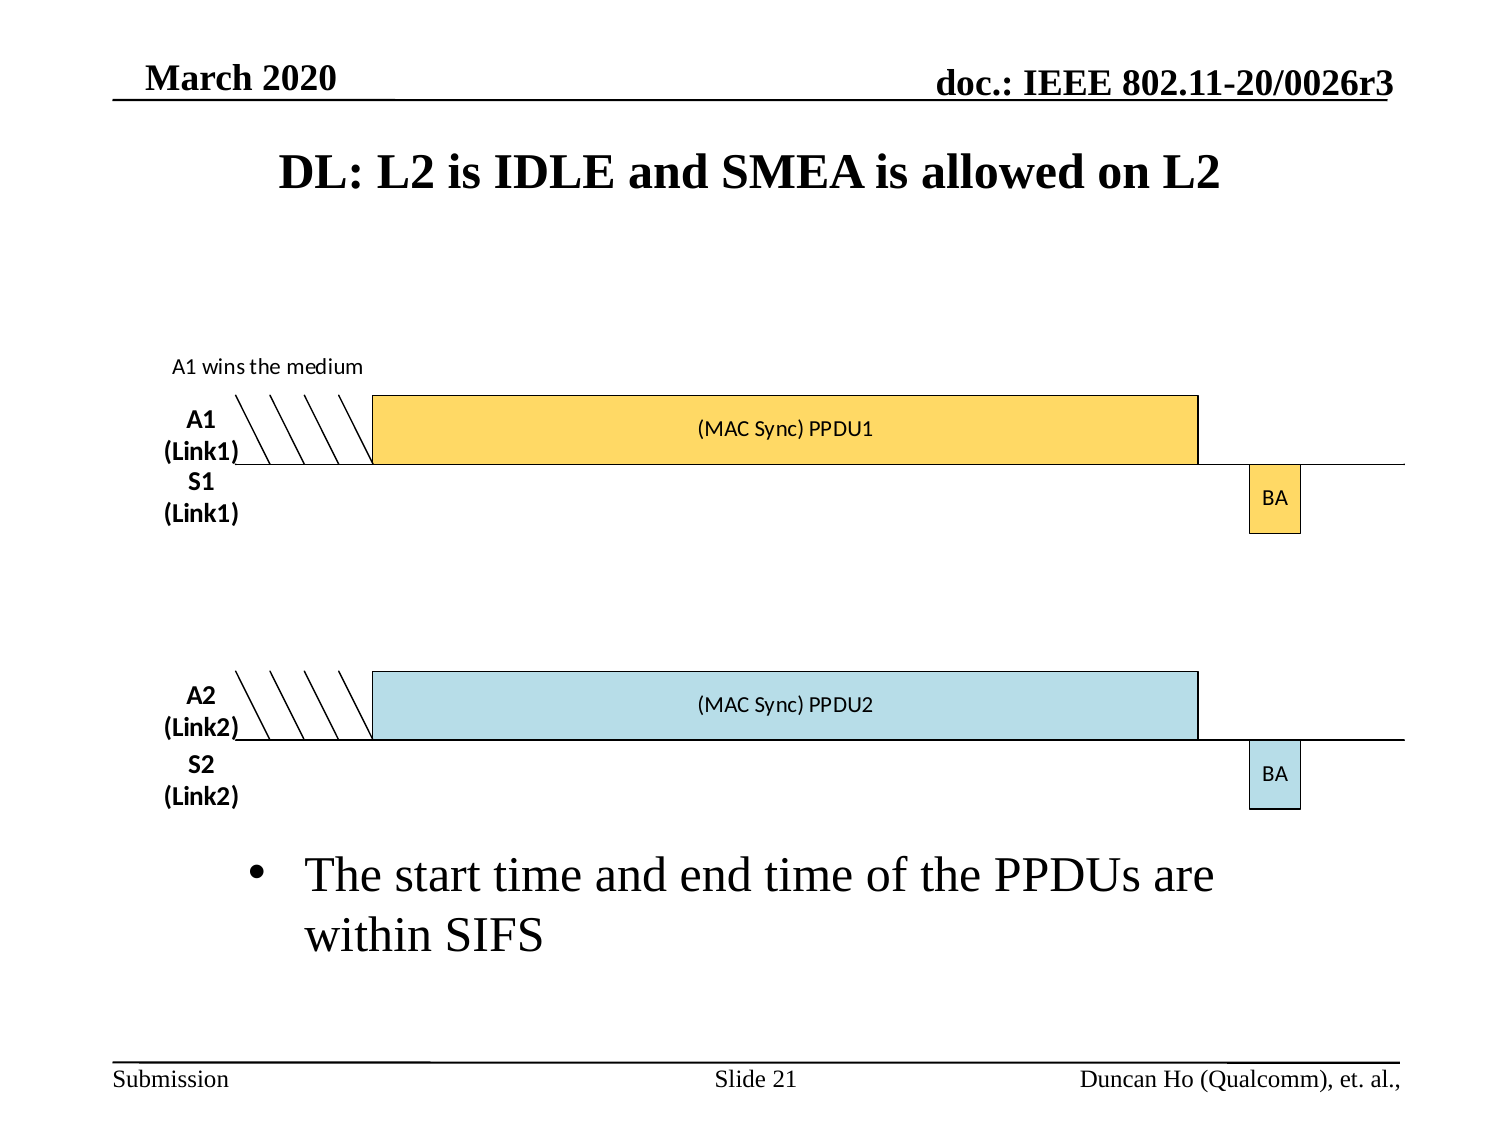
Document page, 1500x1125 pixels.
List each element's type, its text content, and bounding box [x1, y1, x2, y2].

footer Duncan Ho (Qualcomm), et. al., [878, 1061, 1402, 1093]
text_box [129, 336, 1406, 814]
title DL: L2 is IDLE and SMEA is allowed on L2 [112, 112, 1388, 226]
text_box The start time and end time of the PPDUs are within SIFS [233, 834, 1313, 970]
slide_number Slide 21 [712, 1061, 800, 1123]
